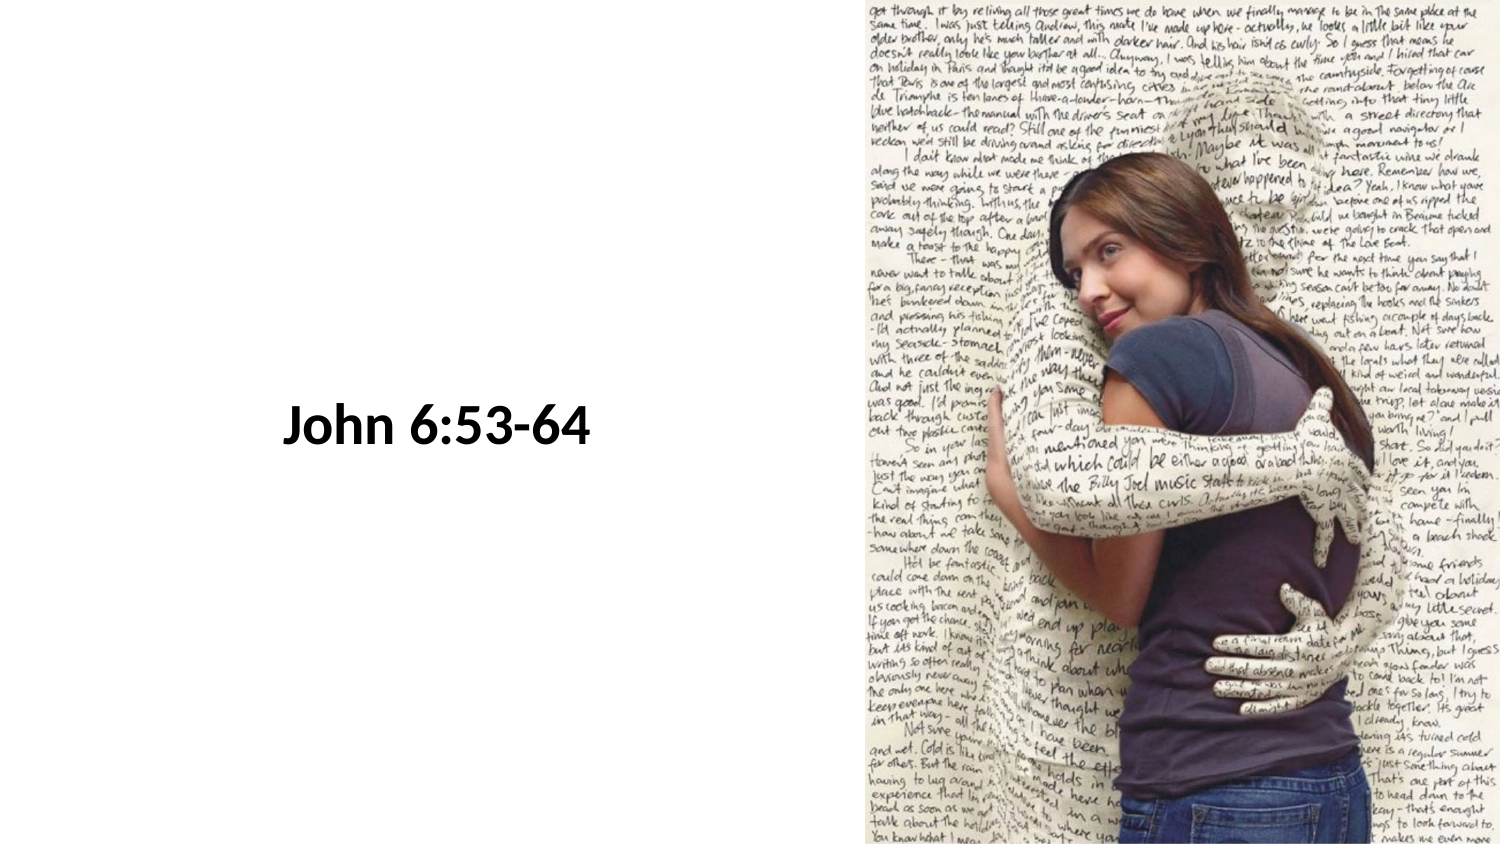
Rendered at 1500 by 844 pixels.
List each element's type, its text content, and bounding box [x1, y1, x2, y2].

picture [864, 0, 1500, 844]
text_box John 6:53-64 [0, 378, 859, 464]
